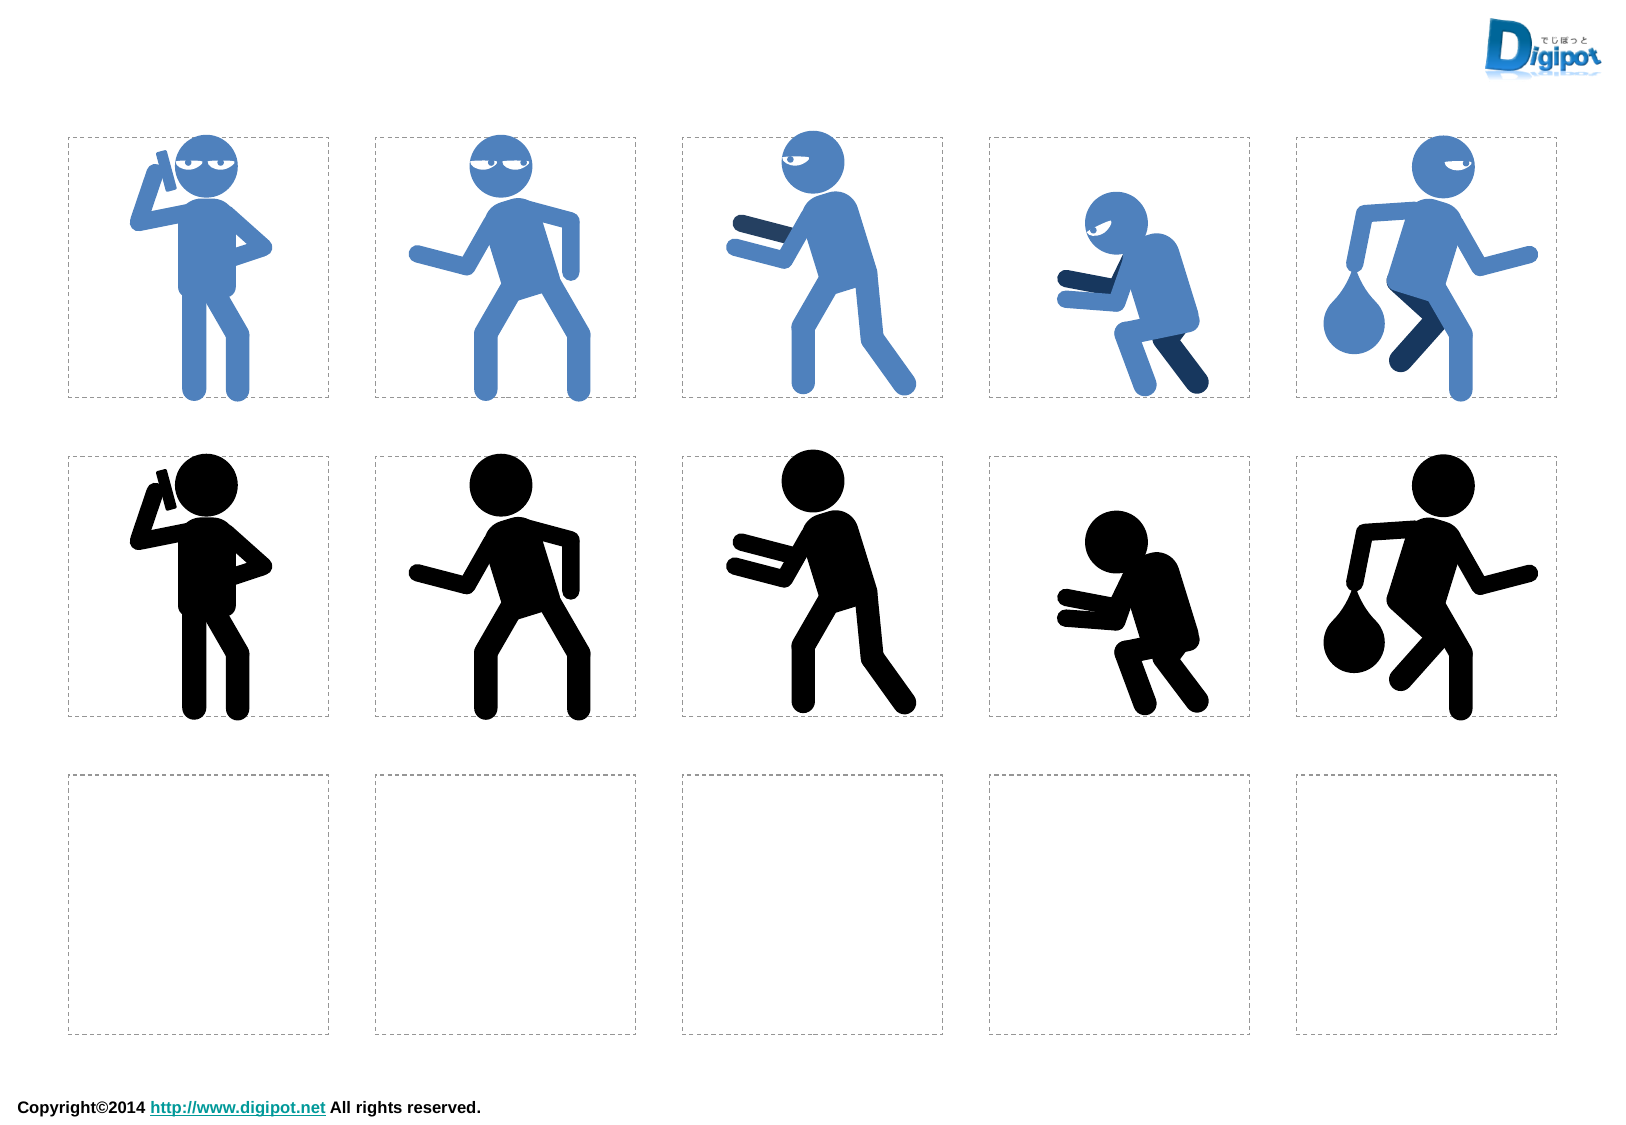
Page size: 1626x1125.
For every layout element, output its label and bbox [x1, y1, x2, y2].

text_box [417, 784, 587, 1040]
picture [1485, 18, 1602, 82]
text_box [1061, 838, 1190, 1040]
text_box [413, 453, 591, 721]
text_box [121, 784, 275, 1040]
text_box [1058, 191, 1193, 402]
text_box [1323, 454, 1534, 721]
text_box [118, 453, 279, 721]
text_box [1323, 135, 1534, 402]
text_box [118, 134, 279, 402]
text_box [731, 449, 898, 721]
text_box [731, 130, 898, 402]
text_box [413, 134, 591, 402]
text_box [734, 780, 894, 1040]
text_box [1058, 510, 1193, 721]
text_box [1327, 784, 1529, 1040]
